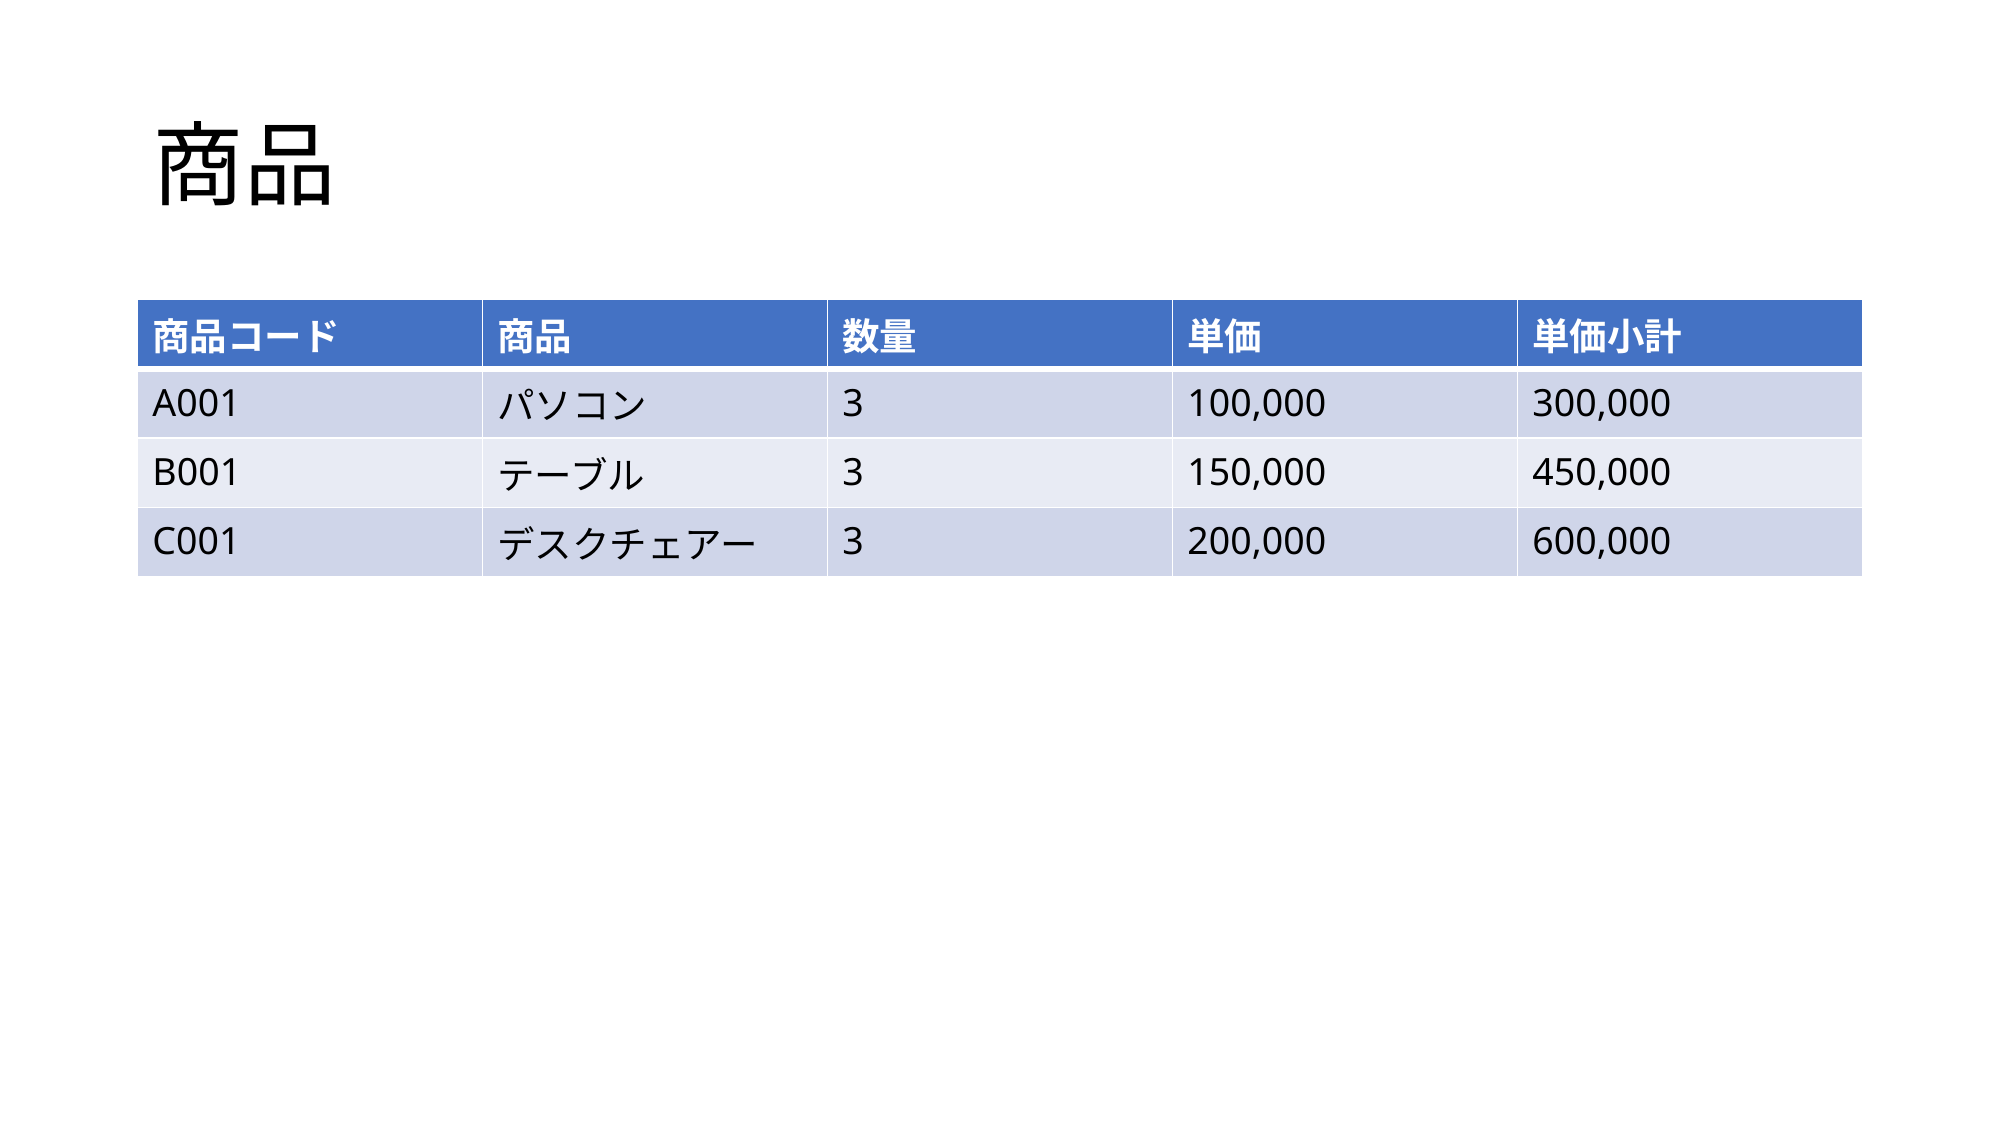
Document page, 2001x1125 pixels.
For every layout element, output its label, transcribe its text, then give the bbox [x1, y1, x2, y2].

table_cell 300,000 [1518, 372, 1862, 437]
table_cell 150,000 [1173, 439, 1517, 507]
table_cell 200,000 [1173, 508, 1517, 576]
table_cell 3 [828, 508, 1172, 576]
table_header 単価 [1173, 300, 1517, 366]
table_cell C001 [138, 508, 482, 576]
table_cell 3 [828, 372, 1172, 437]
table_header 数量 [828, 300, 1172, 366]
table_cell 3 [828, 439, 1172, 507]
table_header 商品 [483, 300, 827, 366]
table_cell デスクチェアー [483, 508, 827, 576]
table_cell パソコン [483, 372, 827, 437]
table_cell テーブル [483, 439, 827, 507]
title 商品 [137, 59, 1863, 278]
table_cell 100,000 [1173, 372, 1517, 437]
table_cell 600,000 [1518, 508, 1862, 576]
table_cell 450,000 [1518, 439, 1862, 507]
table_header 商品コード [138, 300, 482, 366]
table_cell A001 [138, 372, 482, 437]
table_header 単価小計 [1518, 300, 1862, 366]
table_cell B001 [138, 439, 482, 507]
